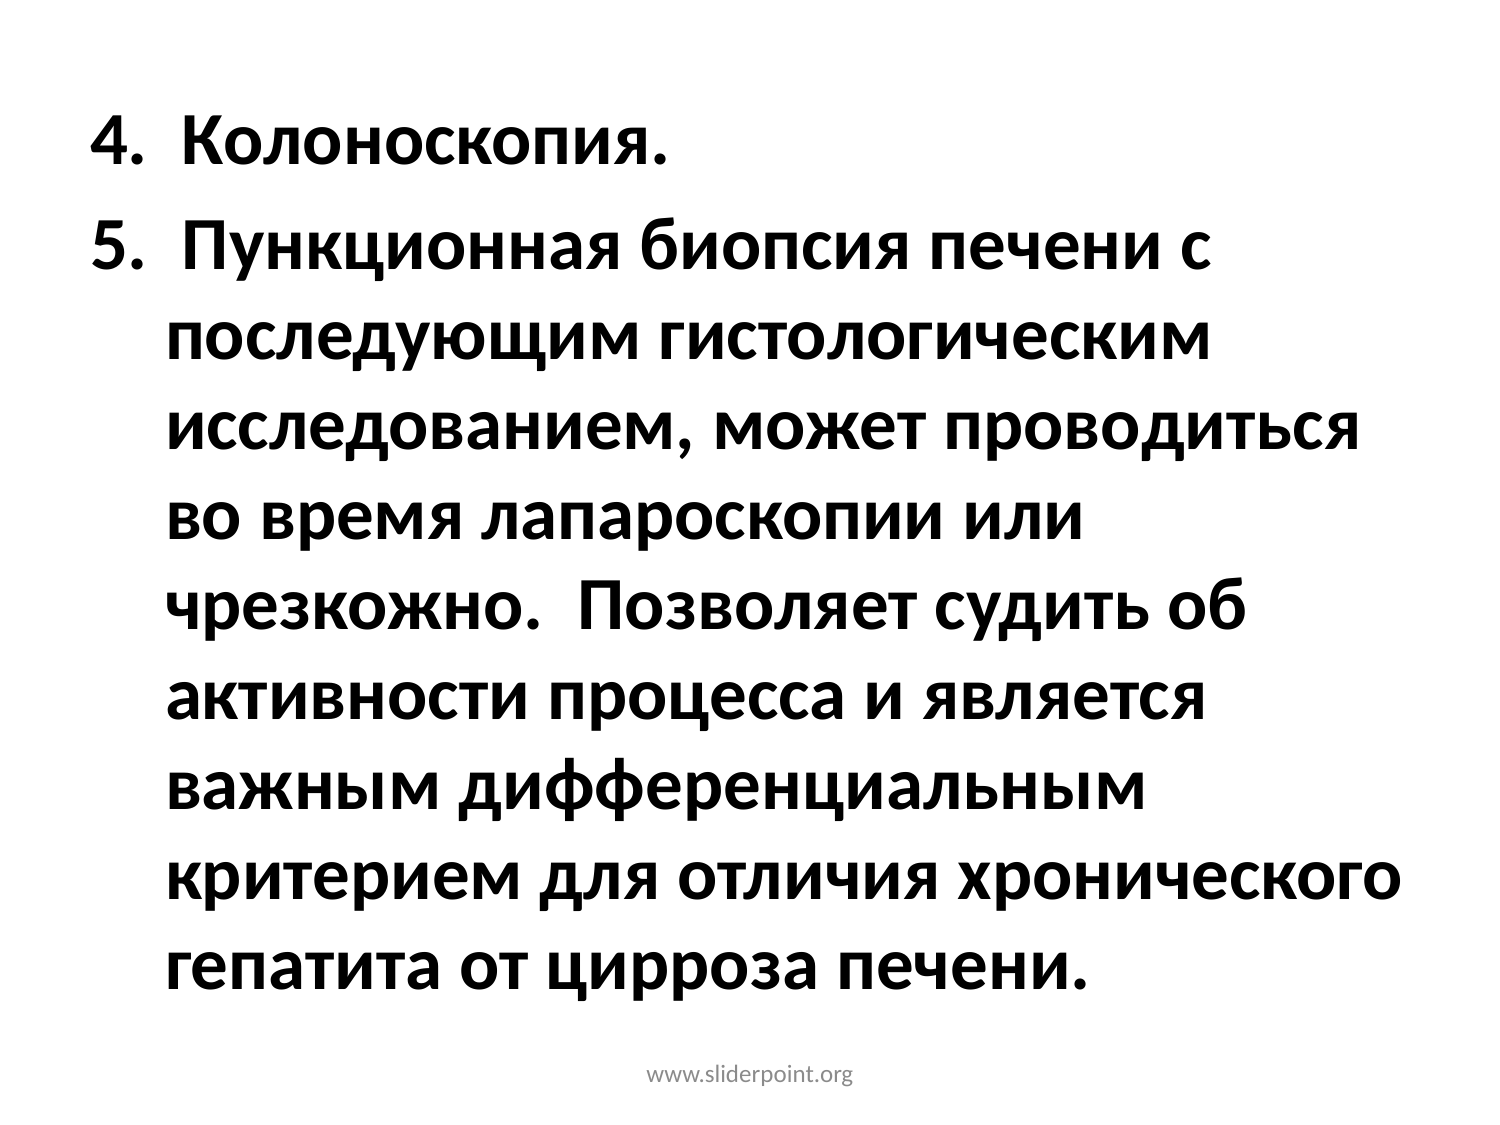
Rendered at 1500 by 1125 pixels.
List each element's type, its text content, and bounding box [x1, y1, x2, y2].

list 4. Колоноскопия. 5. Пункционная биопсия печени с последующим гистологическим исследованием, может проводиться во время лапароскопии или чрезкожно. Позволяет судить об активности процесса и является важным дифференциальным критерием для отличия хронического гепатита от цирроза печени. [74, 81, 1426, 1006]
footer www.sliderpoint.org [512, 1042, 988, 1103]
